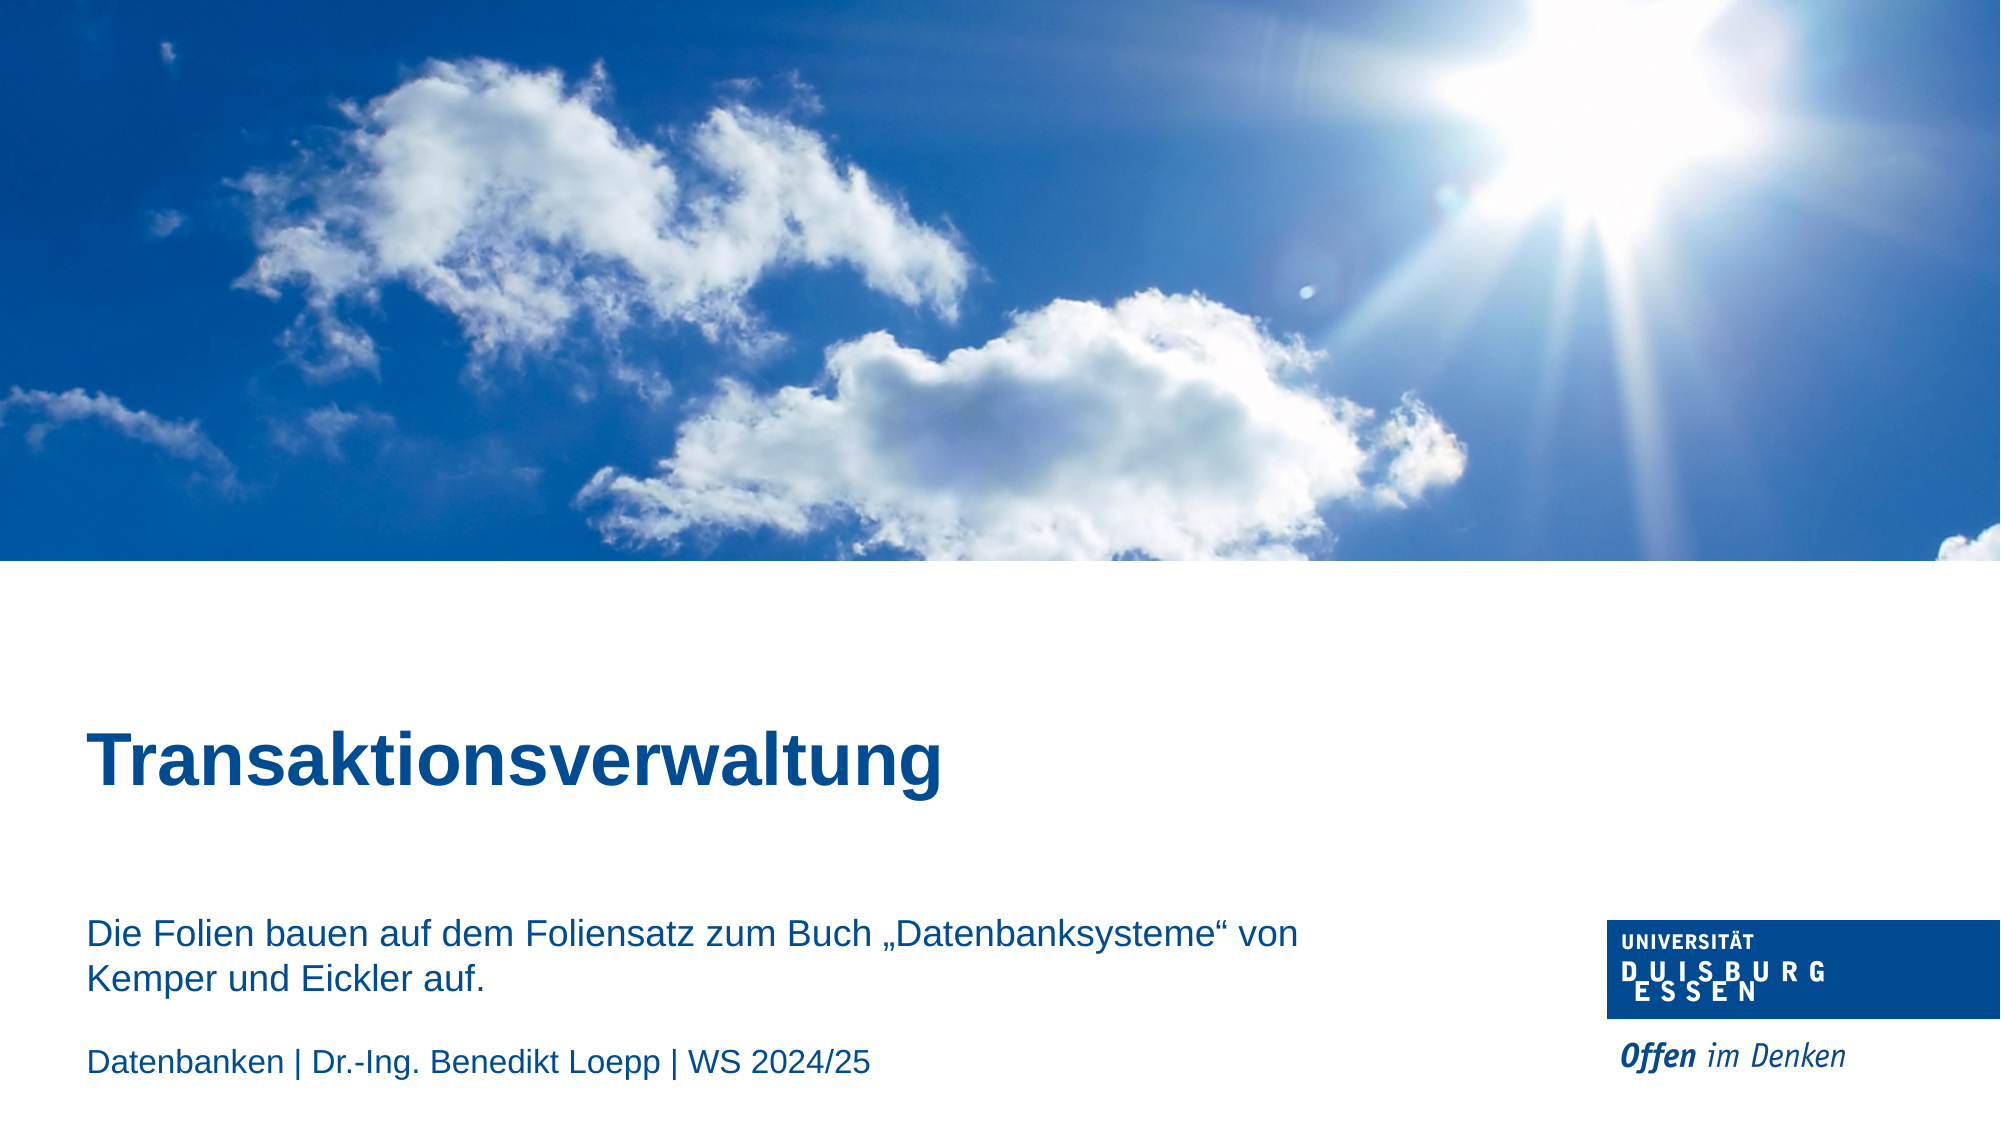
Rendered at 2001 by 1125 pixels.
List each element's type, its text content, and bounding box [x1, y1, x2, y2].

picture [1607, 920, 2000, 1074]
list Transaktionsverwaltung [86, 710, 1276, 789]
text_box Die Folien bauen auf dem Foliensatz zum Buch „Datenbanksysteme“ von Kemper und Eickler auf. [86, 908, 1332, 988]
list Datenbanken | Dr.-Ing. Benedikt Loepp | WS 2024/25 [86, 1039, 1276, 1071]
picture [0, 0, 2000, 561]
